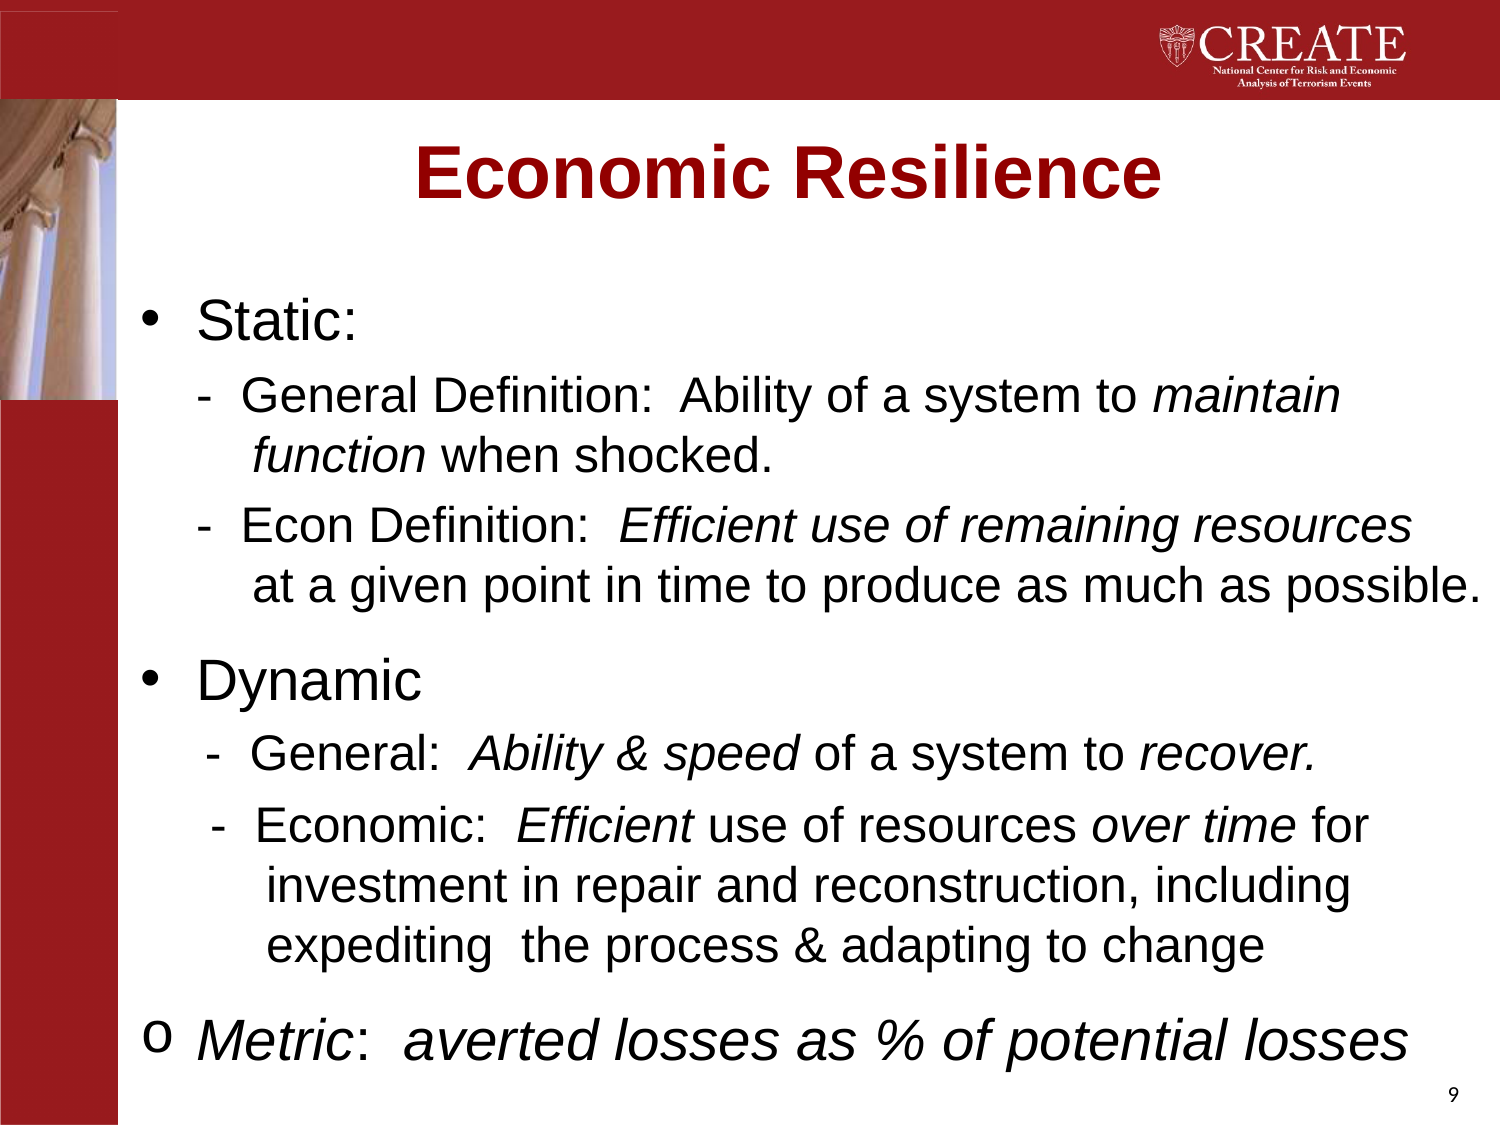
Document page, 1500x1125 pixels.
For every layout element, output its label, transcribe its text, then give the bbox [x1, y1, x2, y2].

list Static: - General Definition: Ability of a system to maintain function when shocked. - Econ Definition: Efficient use of remaining resources at a given point in time to produce as much as possible. Dynamic - General: Ability & speed of a system to recover. - Economic: Efficient use of resources over time for investment in repair and reconstruction, including expediting the process & adapting to change Metric: averted losses as % of potential losses [125, 275, 1500, 1125]
title Economic Resilience [150, 75, 1429, 263]
picture [0, 0, 1500, 1124]
